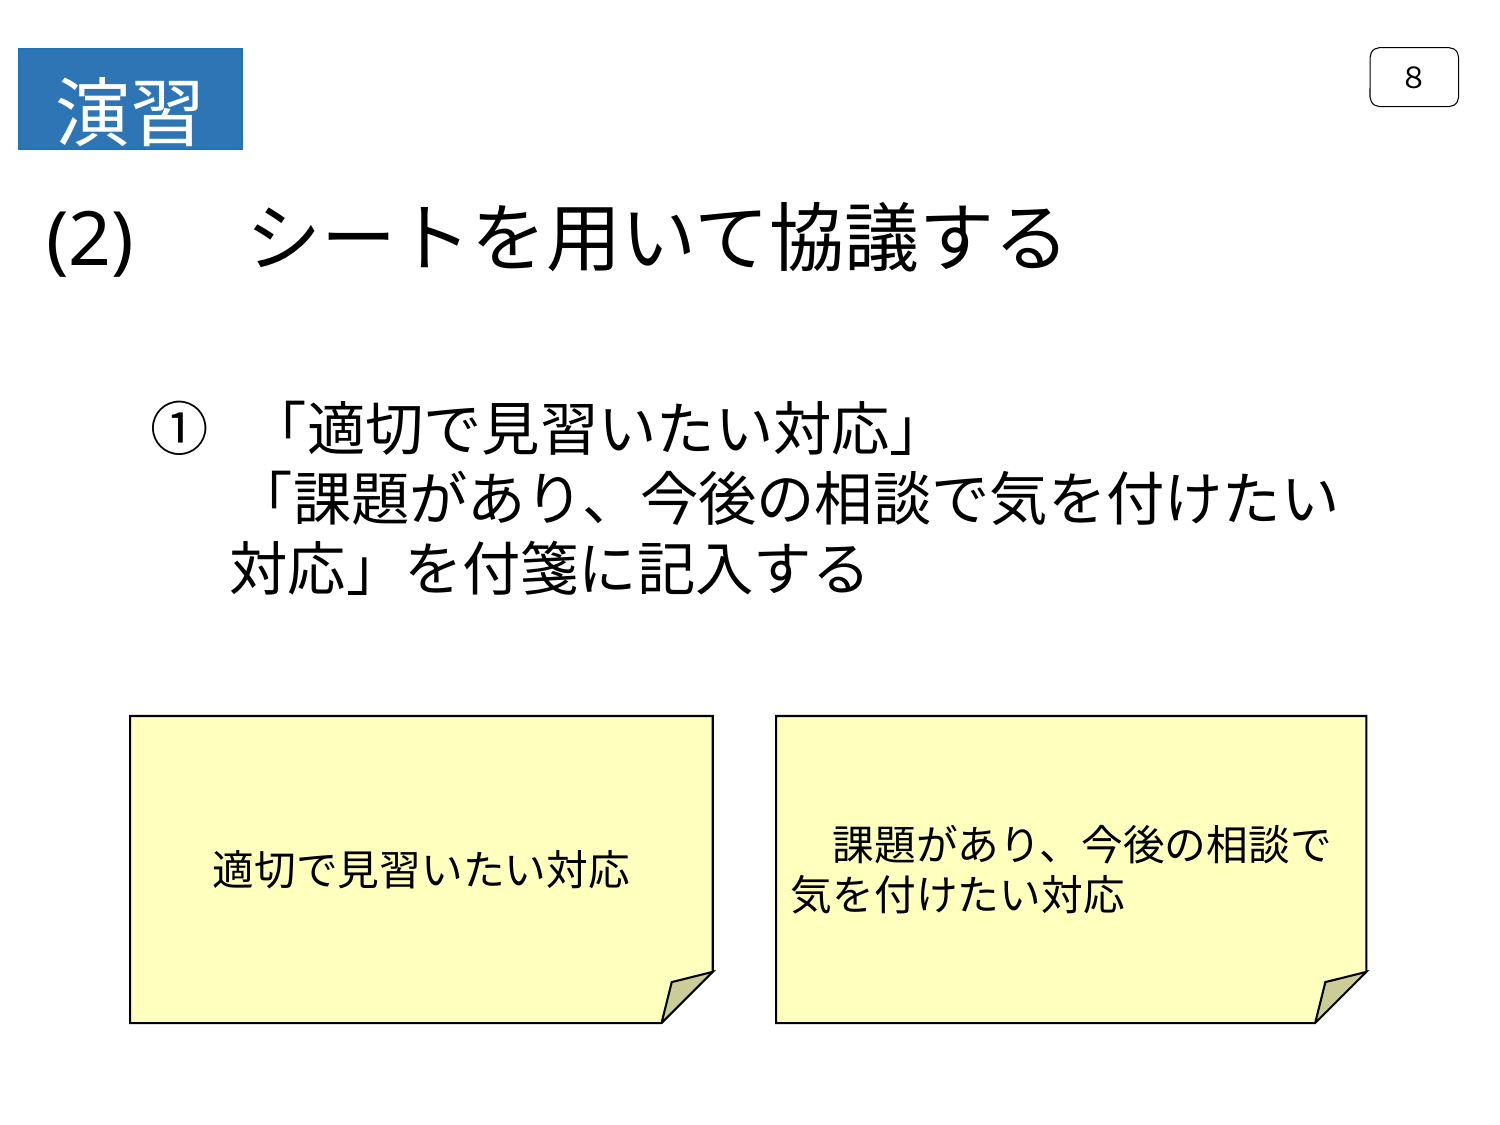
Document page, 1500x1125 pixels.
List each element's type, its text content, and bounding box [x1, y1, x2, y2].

text_box 適切で見習いたい対応 [129, 714, 717, 1025]
text_box 演習 [18, 48, 243, 150]
text_box ８ [1368, 46, 1460, 108]
text_box (2) シートを用いて協議する [31, 183, 1471, 288]
text_box ① 「適切で見習いたい対応」 「課題があり、今後の相談で気を付けたい 対応」を付箋に記入する [135, 354, 1440, 680]
text_box 課題があり、今後の相談で気を付けたい対応 [775, 714, 1370, 1025]
